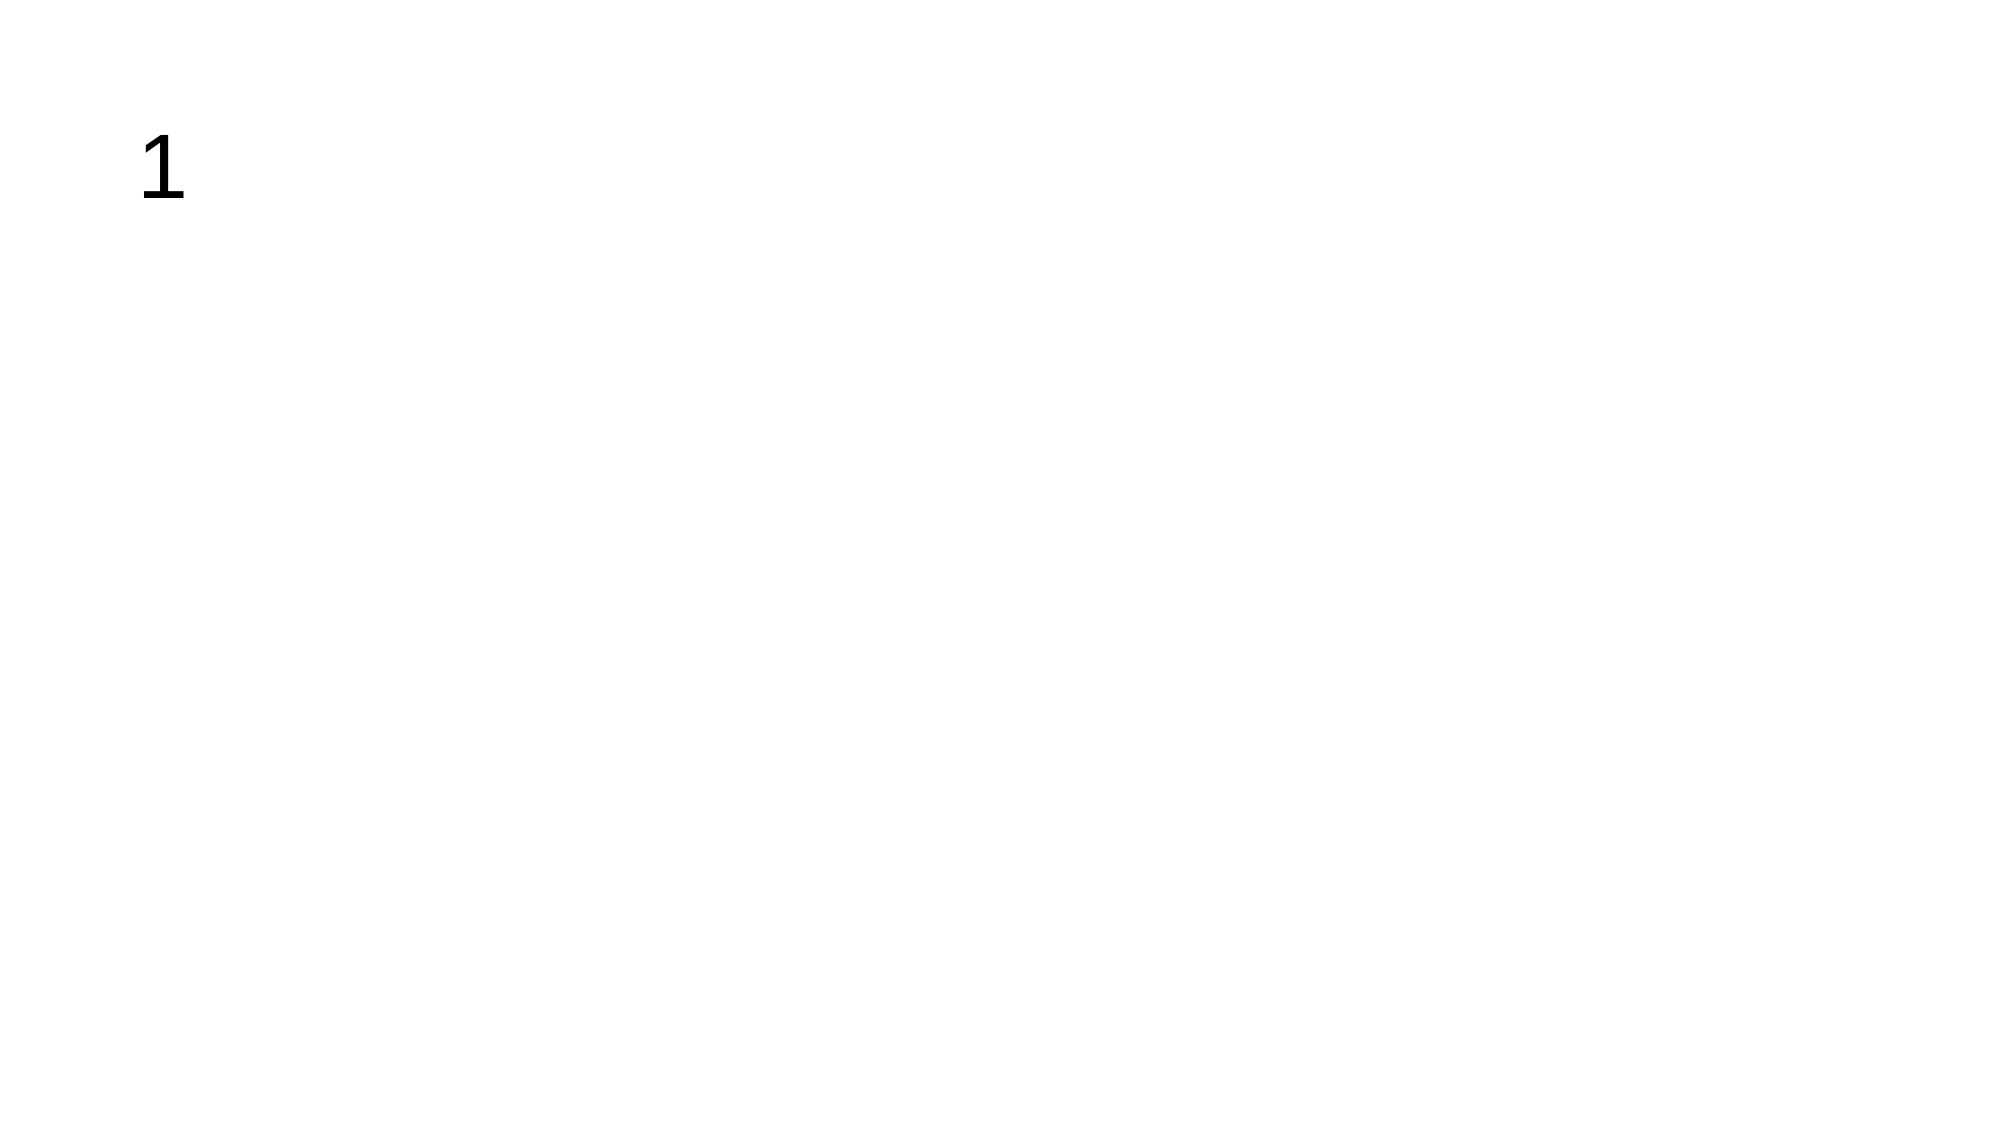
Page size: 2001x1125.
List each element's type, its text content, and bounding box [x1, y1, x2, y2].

title 1 [137, 59, 1863, 278]
